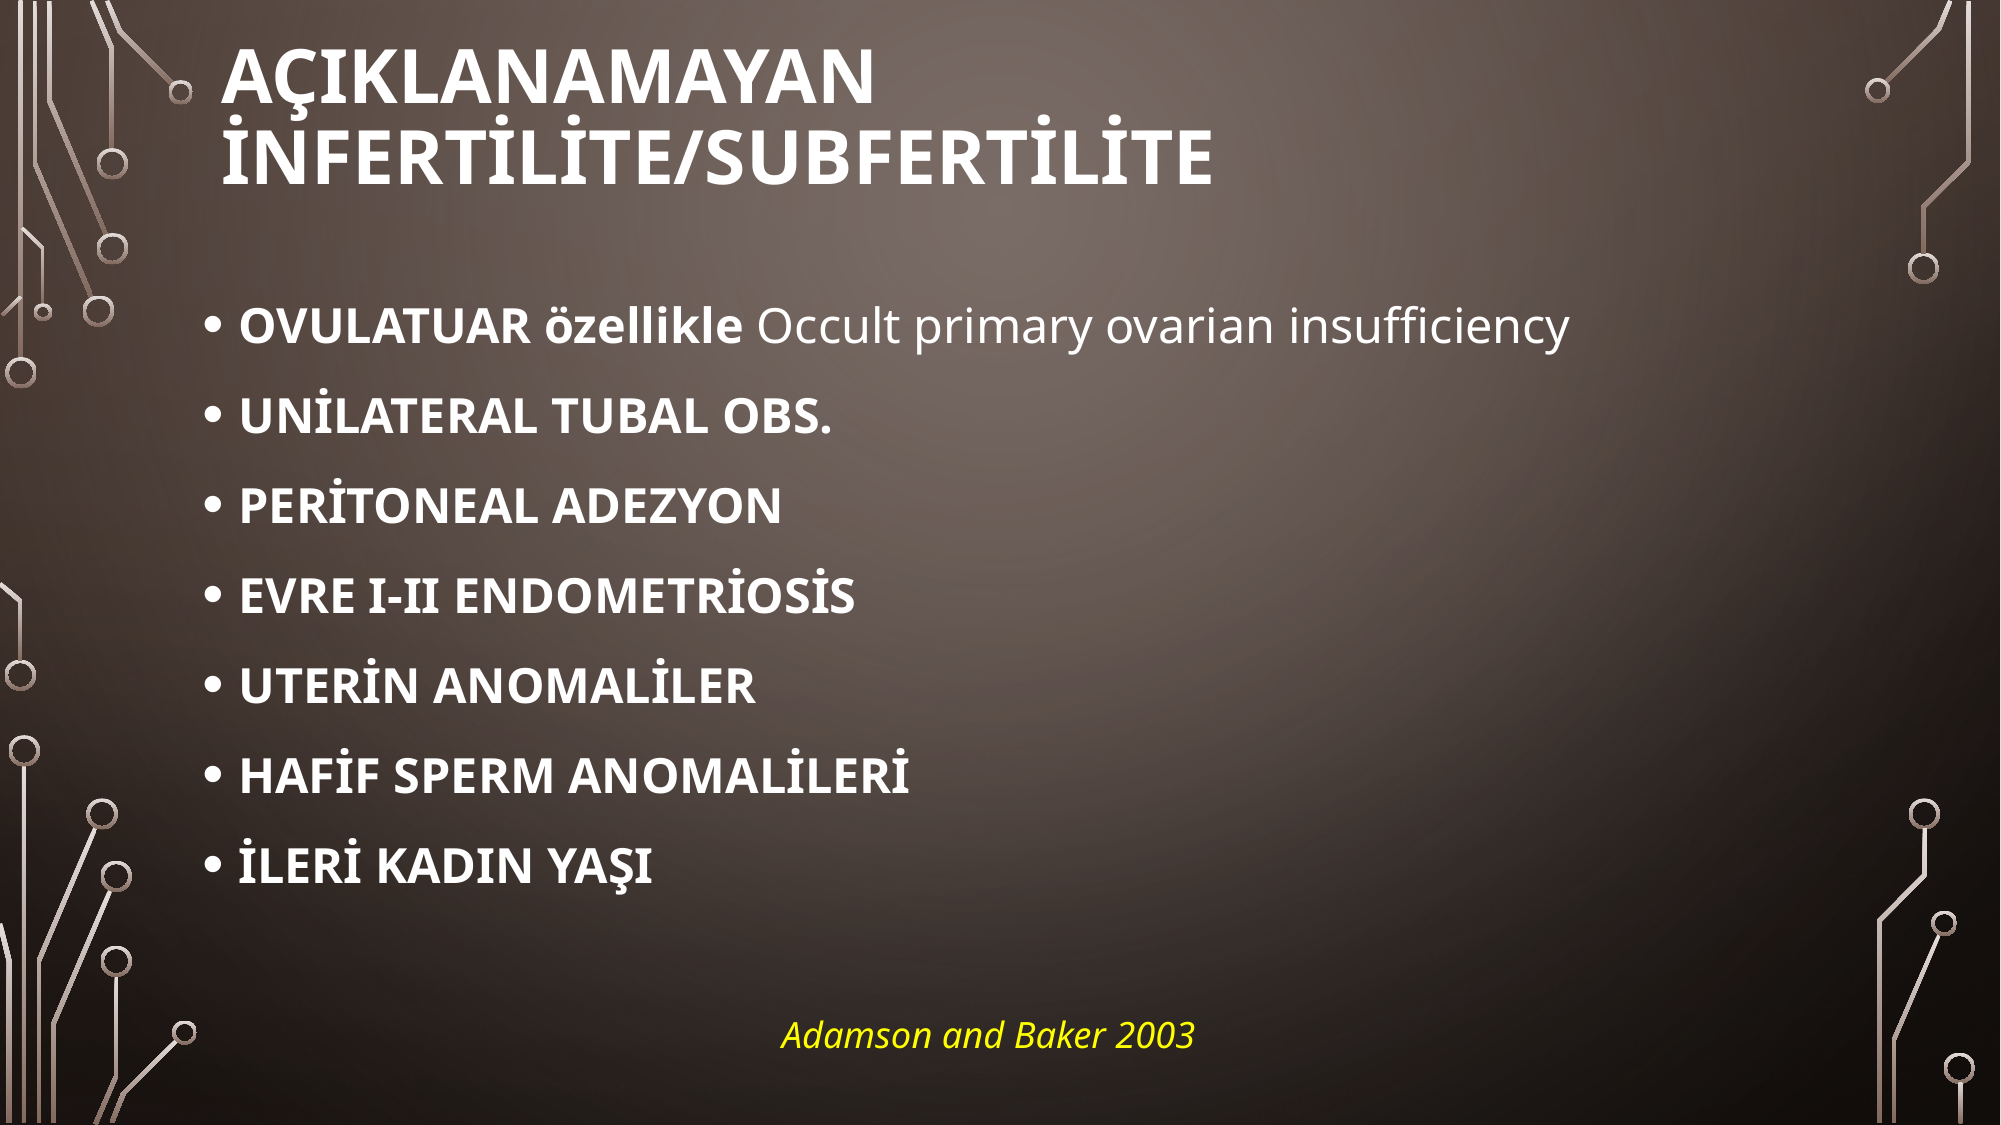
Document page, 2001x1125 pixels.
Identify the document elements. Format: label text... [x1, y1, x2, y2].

title AÇIKLANAMAYAN İNFERTİLİTE/SUBFERTİLİTE [206, 61, 1871, 178]
list OVULATUAR özellikle Occult primary ovarian insufficiency UNİLATERAL TUBAL OBS. PERİTONEAL ADEZYON EVRE I-II ENDOMETRİOSİS UTERİN ANOMALİLER HAFİF SPERM ANOMALİLERİ İLERİ KADIN YAŞI Adamson and Baker 2003 [187, 275, 1813, 1063]
